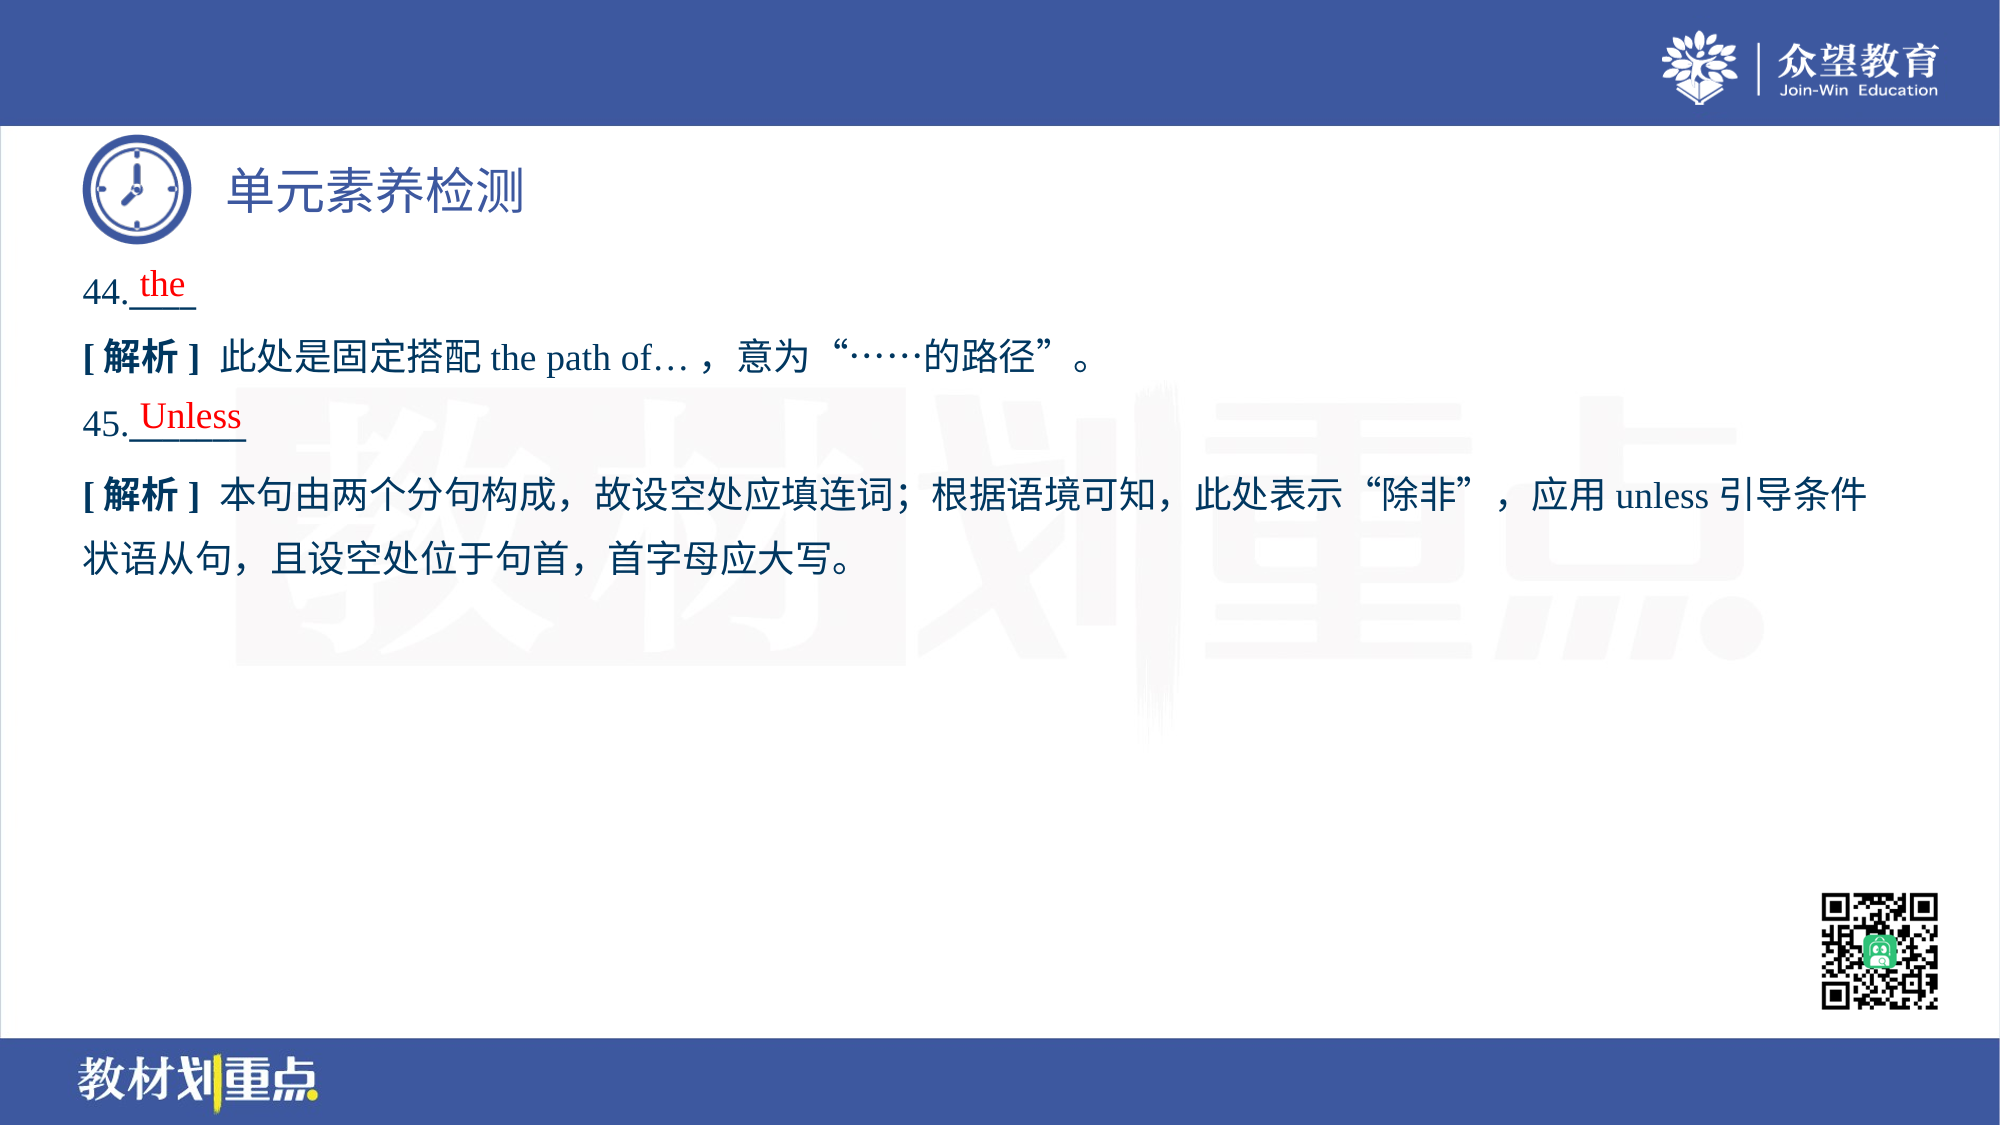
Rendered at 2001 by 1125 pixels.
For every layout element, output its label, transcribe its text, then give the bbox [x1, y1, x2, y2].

text_box 45._______ [82, 379, 1817, 438]
text_box Unless [126, 371, 256, 430]
text_box the [126, 238, 200, 298]
text_box [解析] 本句由两个分句构成，故设空处应填连词；根据语境可知，此处表示“除非”，应用unless引导条件 状语从句，且设空处位于句首，首字母应大写。 [82, 446, 1817, 574]
text_box [解析] 此处是固定搭配the path of…，意为“……的路径”。 [82, 313, 1817, 371]
picture [0, 0, 2000, 1125]
text_box 44.____ [82, 247, 1817, 306]
